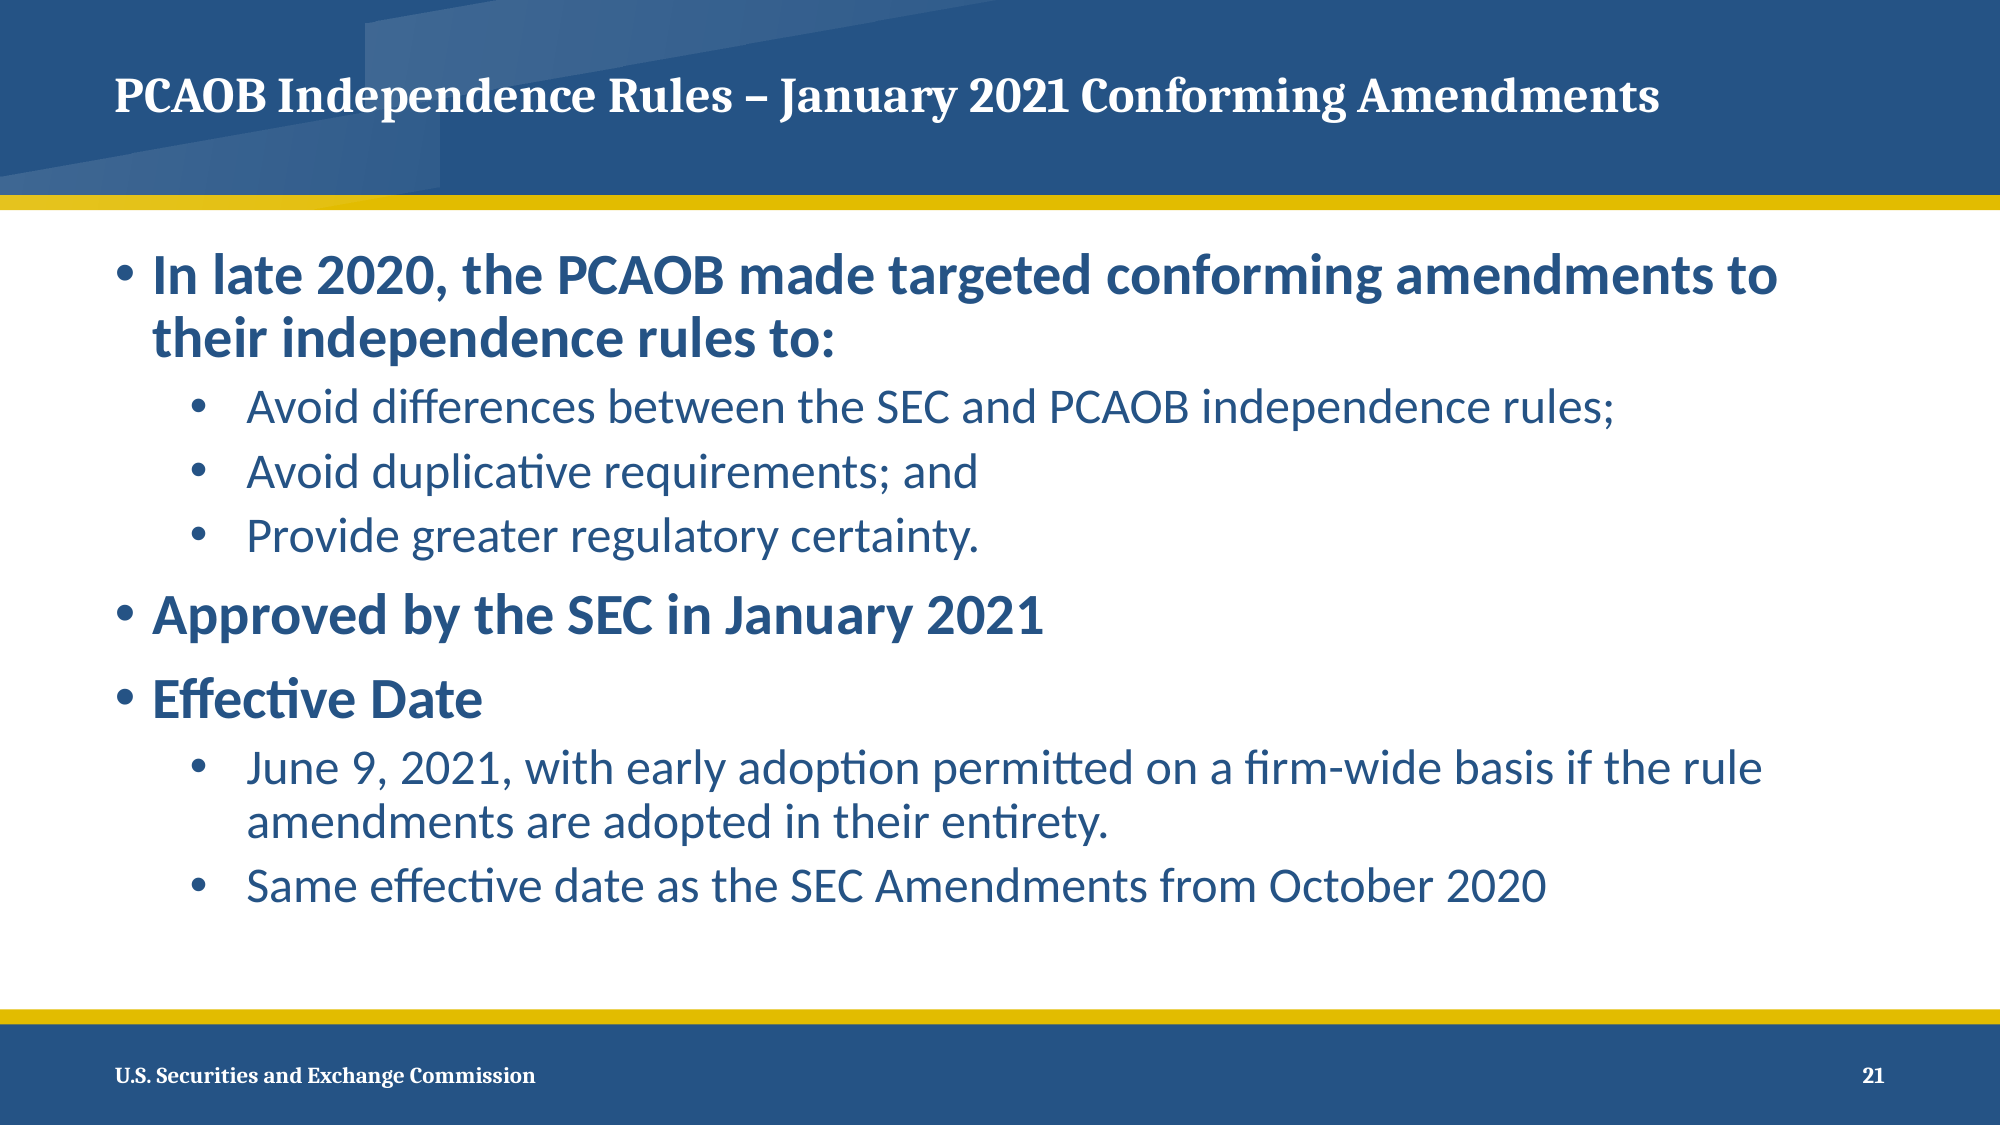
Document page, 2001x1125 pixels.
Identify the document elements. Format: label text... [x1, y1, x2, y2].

slide_number 21 [1449, 1059, 1900, 1090]
title PCAOB Independence Rules – January 2021 Conforming Amendments [99, 32, 1900, 161]
list In late 2020, the PCAOB made targeted conforming amendments to their independence rules to: Avoid differences between the SEC and PCAOB independence rules; Avoid duplicative requirements; and Provide greater regulatory certainty. Approved by the SEC in January 2021 Effective Date June 9, 2021, with early adoption permitted on a firm-wide basis if the rule amendments are adopted in their entirety. Same effective date as the SEC Amendments from October 2020 [99, 236, 1900, 980]
